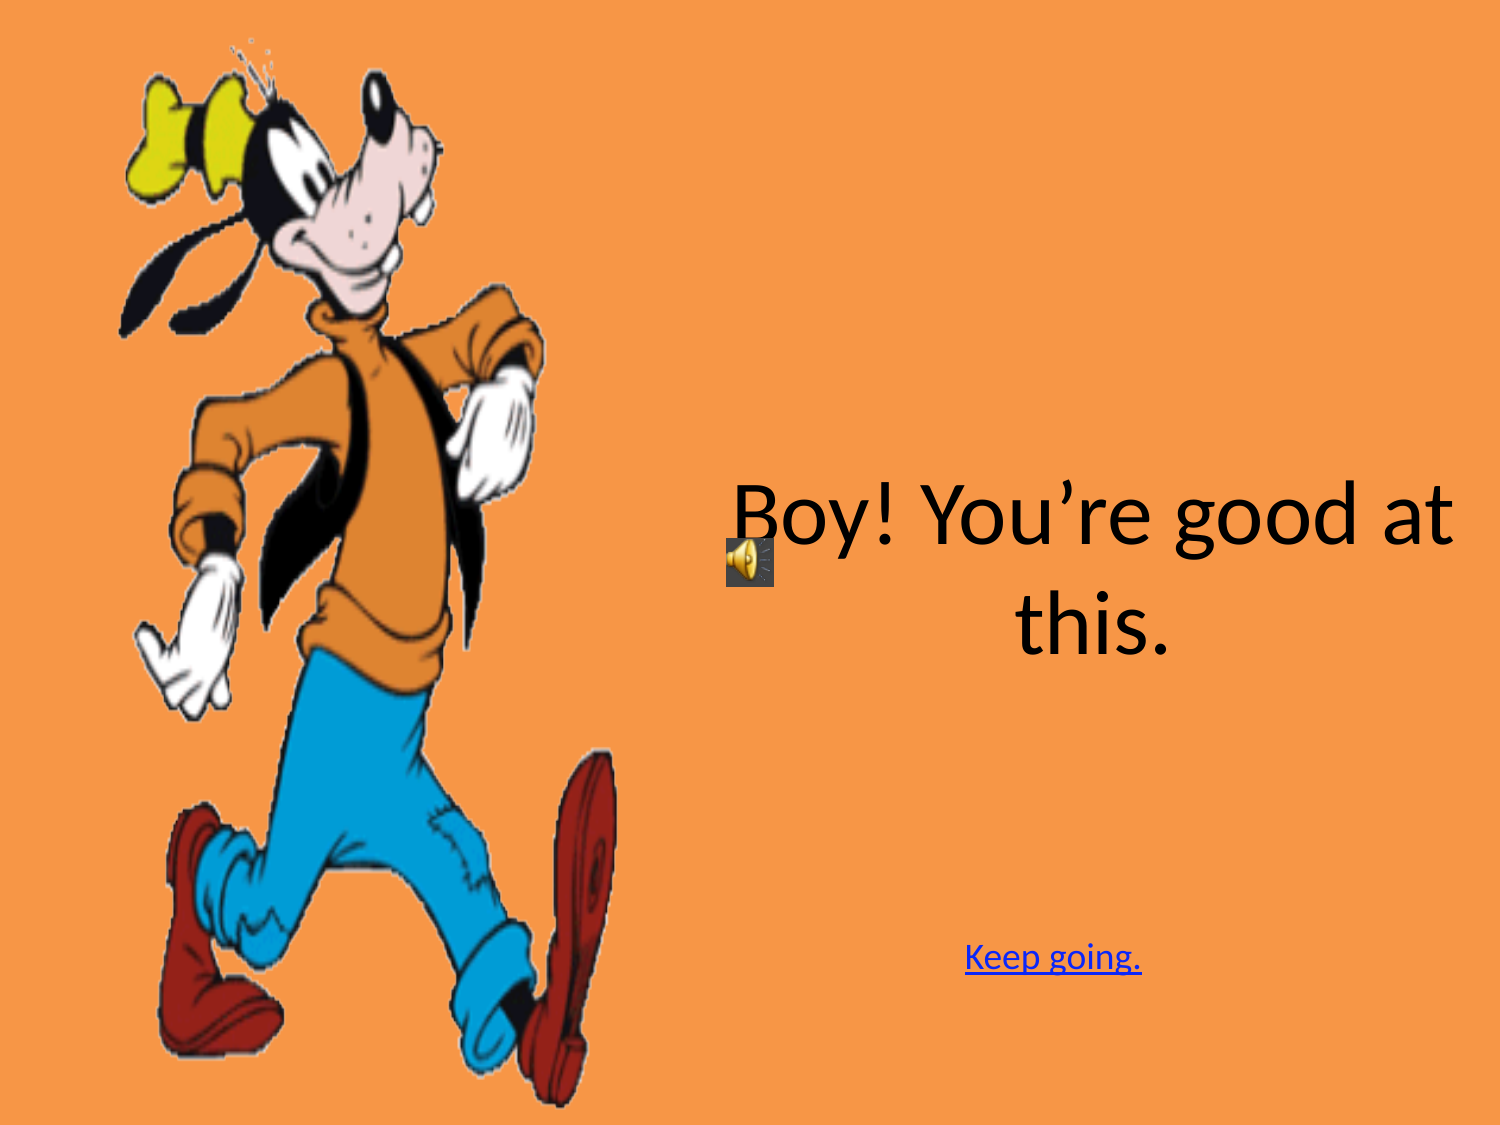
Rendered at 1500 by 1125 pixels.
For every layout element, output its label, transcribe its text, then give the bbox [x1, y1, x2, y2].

title Boy! You’re good at this. [713, 0, 1500, 1125]
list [0, 0, 713, 1125]
picture [724, 537, 776, 588]
text_box Keep going. [949, 924, 1388, 985]
